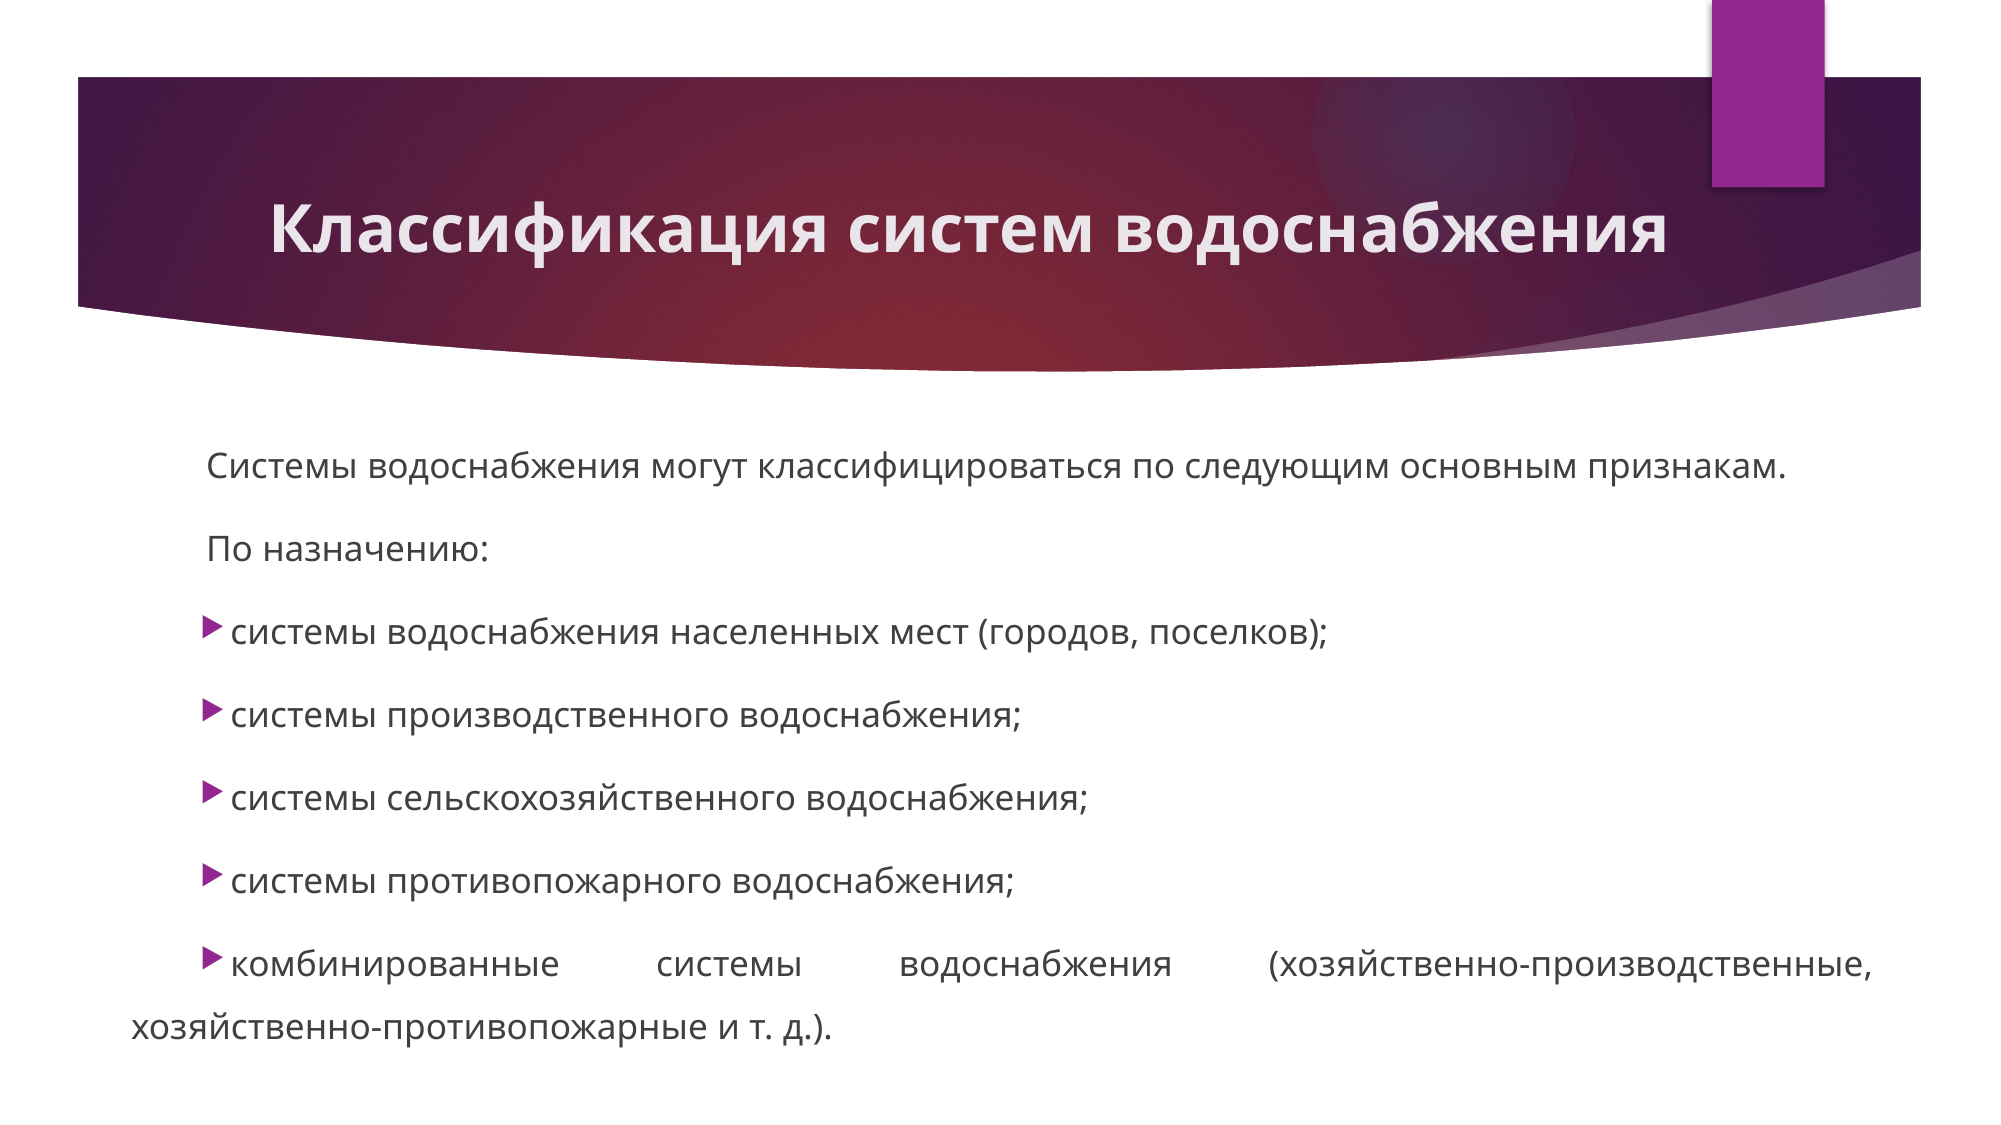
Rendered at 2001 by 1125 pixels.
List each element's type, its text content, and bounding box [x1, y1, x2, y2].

title Классификация систем водоснабжения [253, 167, 1691, 284]
list Системы водоснабжения могут классифицироваться по следующим основным признакам. По назначению: системы водоснабжения населенных мест (городов, поселков); системы производственного водоснабжения; системы сельскохозяйственного водоснабжения; системы противопожарного водоснабжения; комбинированные системы водоснабжения (хозяйственно-производственные, хозяйственно-противопожарные и т. д.). [115, 415, 1890, 1062]
